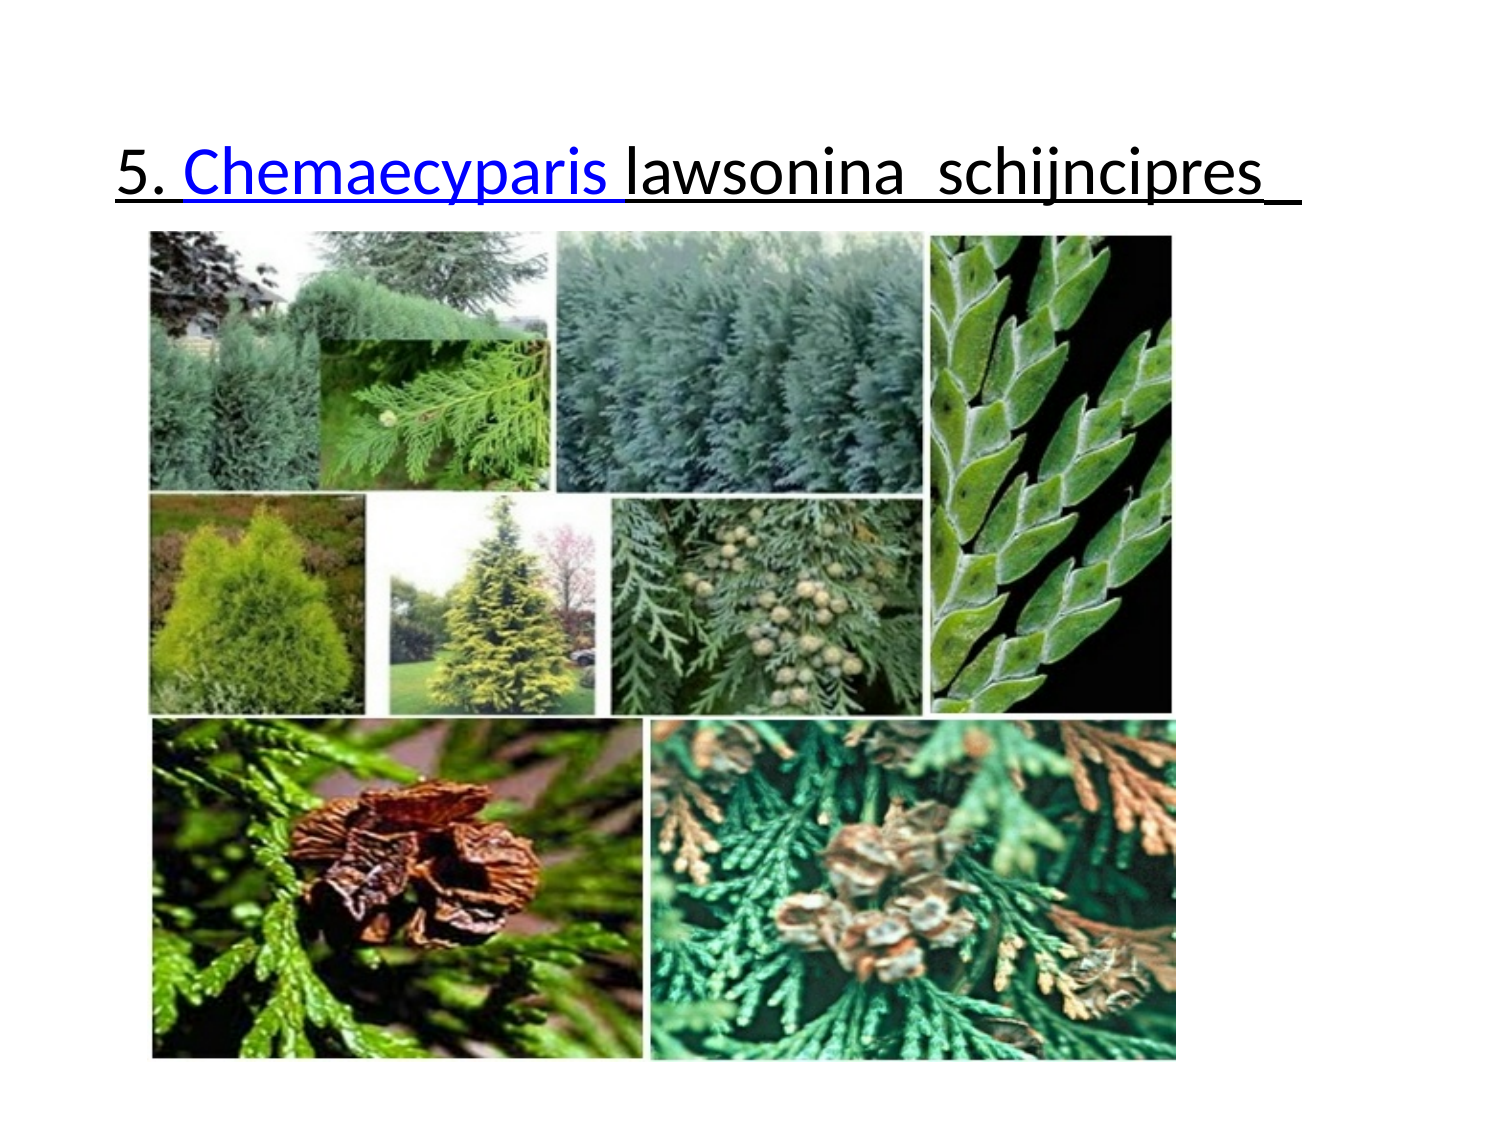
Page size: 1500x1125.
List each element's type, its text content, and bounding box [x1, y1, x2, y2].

picture [147, 231, 1176, 1062]
title 5. Chemaecyparis lawsonina schijncipres [100, 101, 1388, 220]
